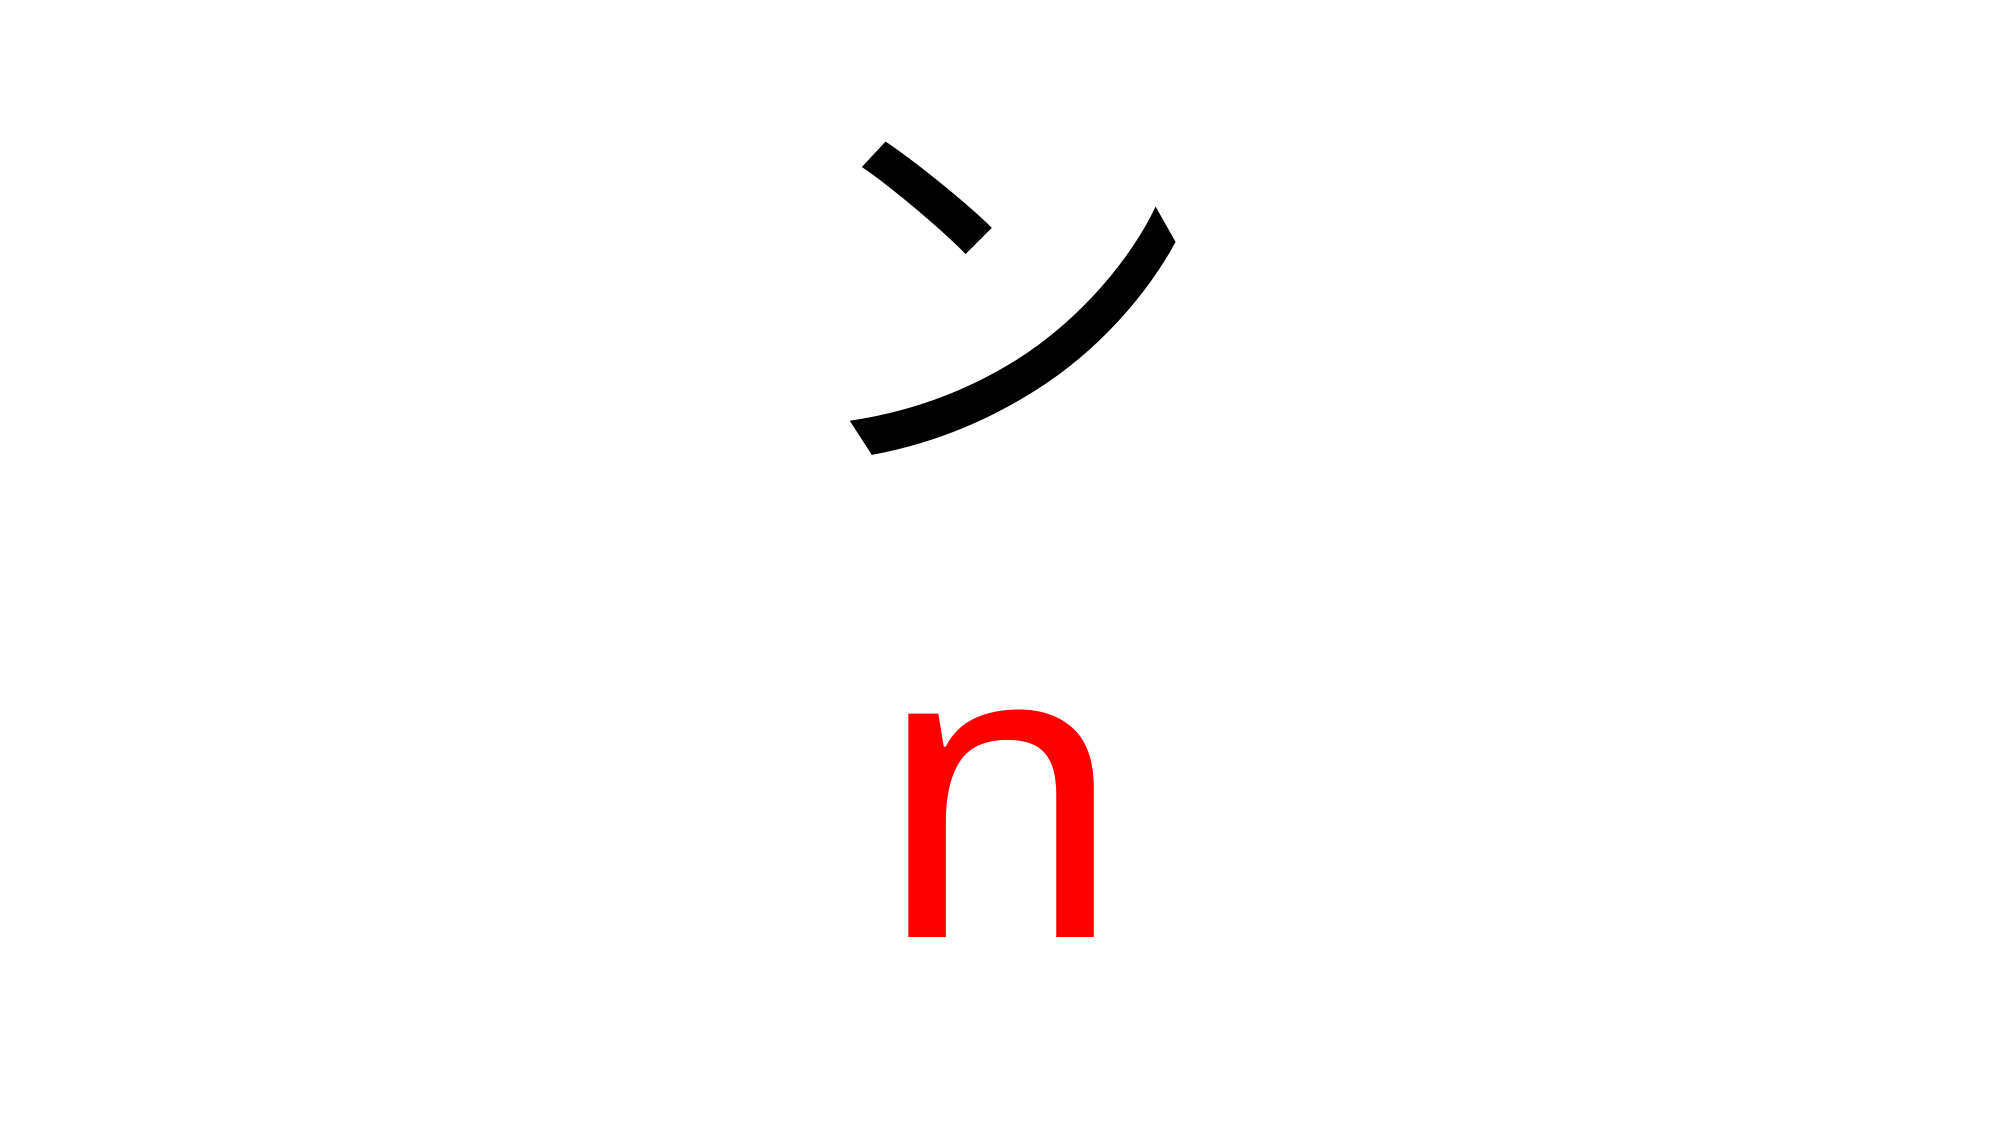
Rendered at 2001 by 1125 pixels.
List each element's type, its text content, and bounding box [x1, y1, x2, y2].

title ン [249, 71, 1750, 545]
text_box n [249, 562, 1750, 1036]
